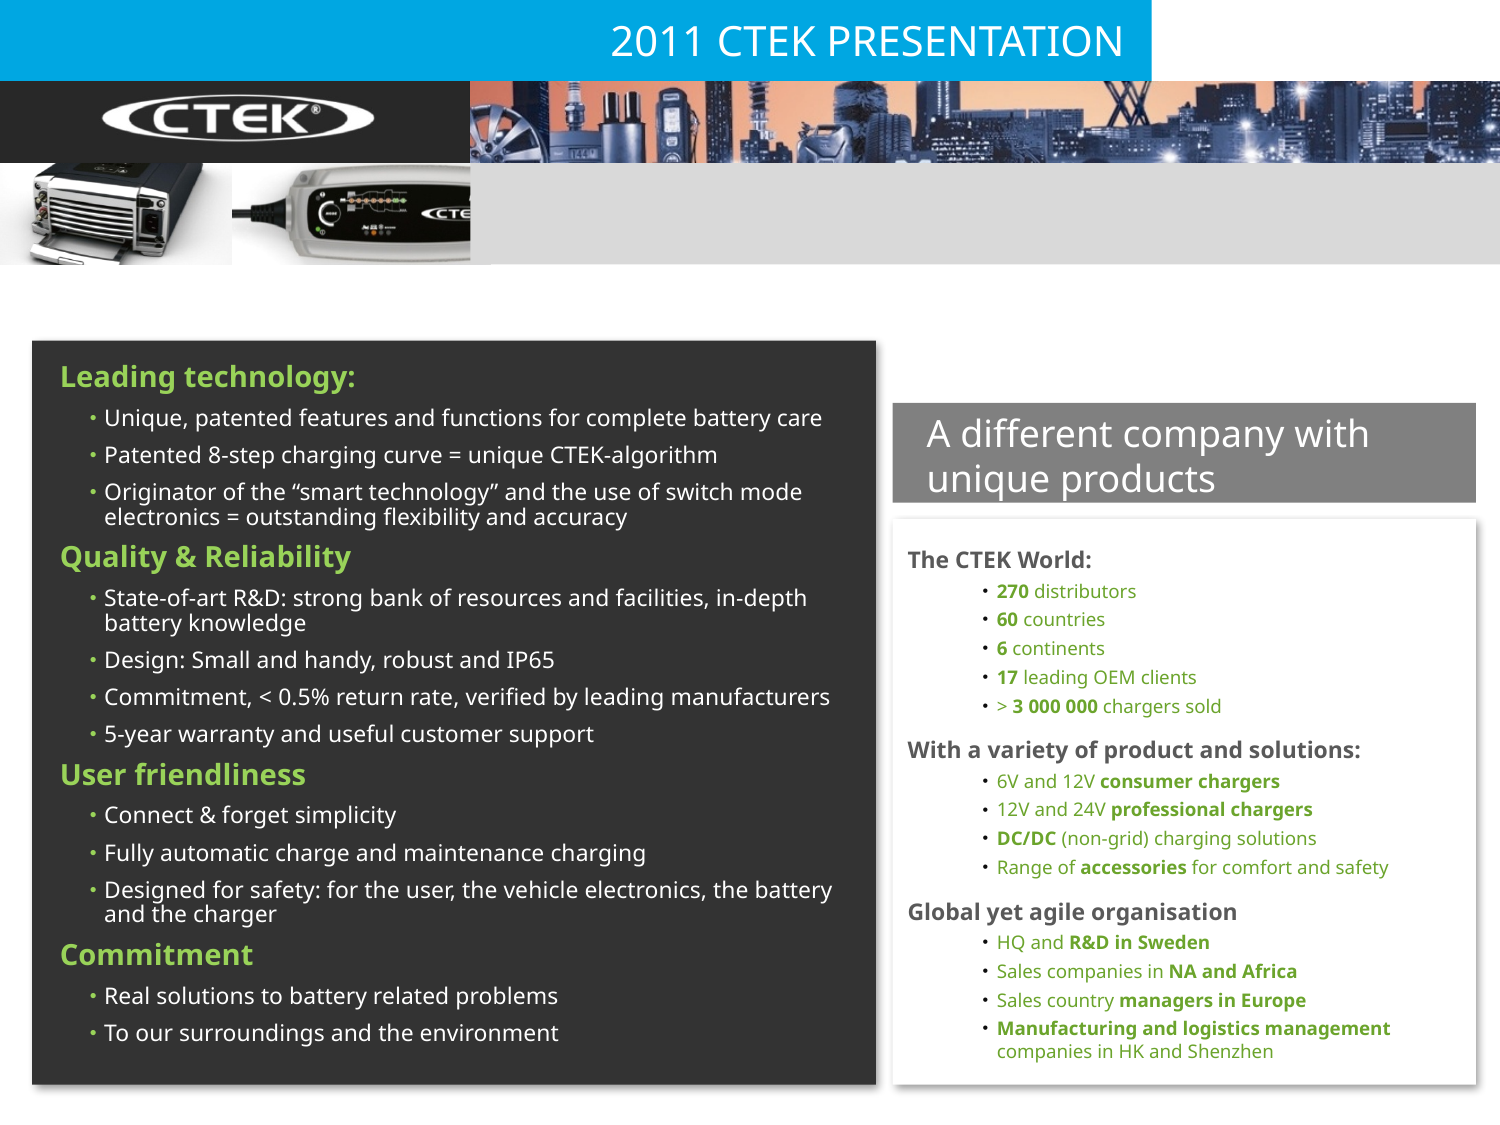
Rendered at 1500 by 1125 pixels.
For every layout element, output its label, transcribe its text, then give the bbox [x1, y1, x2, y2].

text_box [893, 401, 1478, 505]
text_box Leading technology: Unique, patented features and functions for complete battery care Patented 8-step charging curve = unique CTEK-algorithm Originator of the “smart technology” and the use of switch mode electronics = outstanding flexibility and accuracy Quality & Reliability State-of-art R&D: strong bank of resources and facilities, in-depth battery knowledge Design: Small and handy, robust and IP65 Commitment, < 0.5% return rate, verified by leading manufacturers 5-year warranty and useful customer support User friendliness Connect & forget simplicity Fully automatic charge and maintenance charging Designed for safety: for the user, the vehicle electronics, the battery and the charger Commitment Real solutions to battery related problems To our surroundings and the environment [45, 355, 893, 1054]
picture [0, 81, 1500, 265]
text_box The CTEK World: 270 distributors 60 countries 6 continents 17 leading OEM clients > 3 000 000 chargers sold With a variety of product and solutions: 6V and 12V consumer chargers 12V and 24V professional chargers DC/DC (non-grid) charging solutions Range of accessories for comfort and safety Global yet agile organisation HQ and R&D in Sweden Sales companies in NA and Africa Sales country managers in Europe Manufacturing and logistics management companies in HK and Shenzhen [892, 538, 1476, 1070]
text_box [30, 339, 878, 1087]
text_box A different company with unique products [911, 402, 1430, 508]
text_box [891, 517, 1478, 1087]
